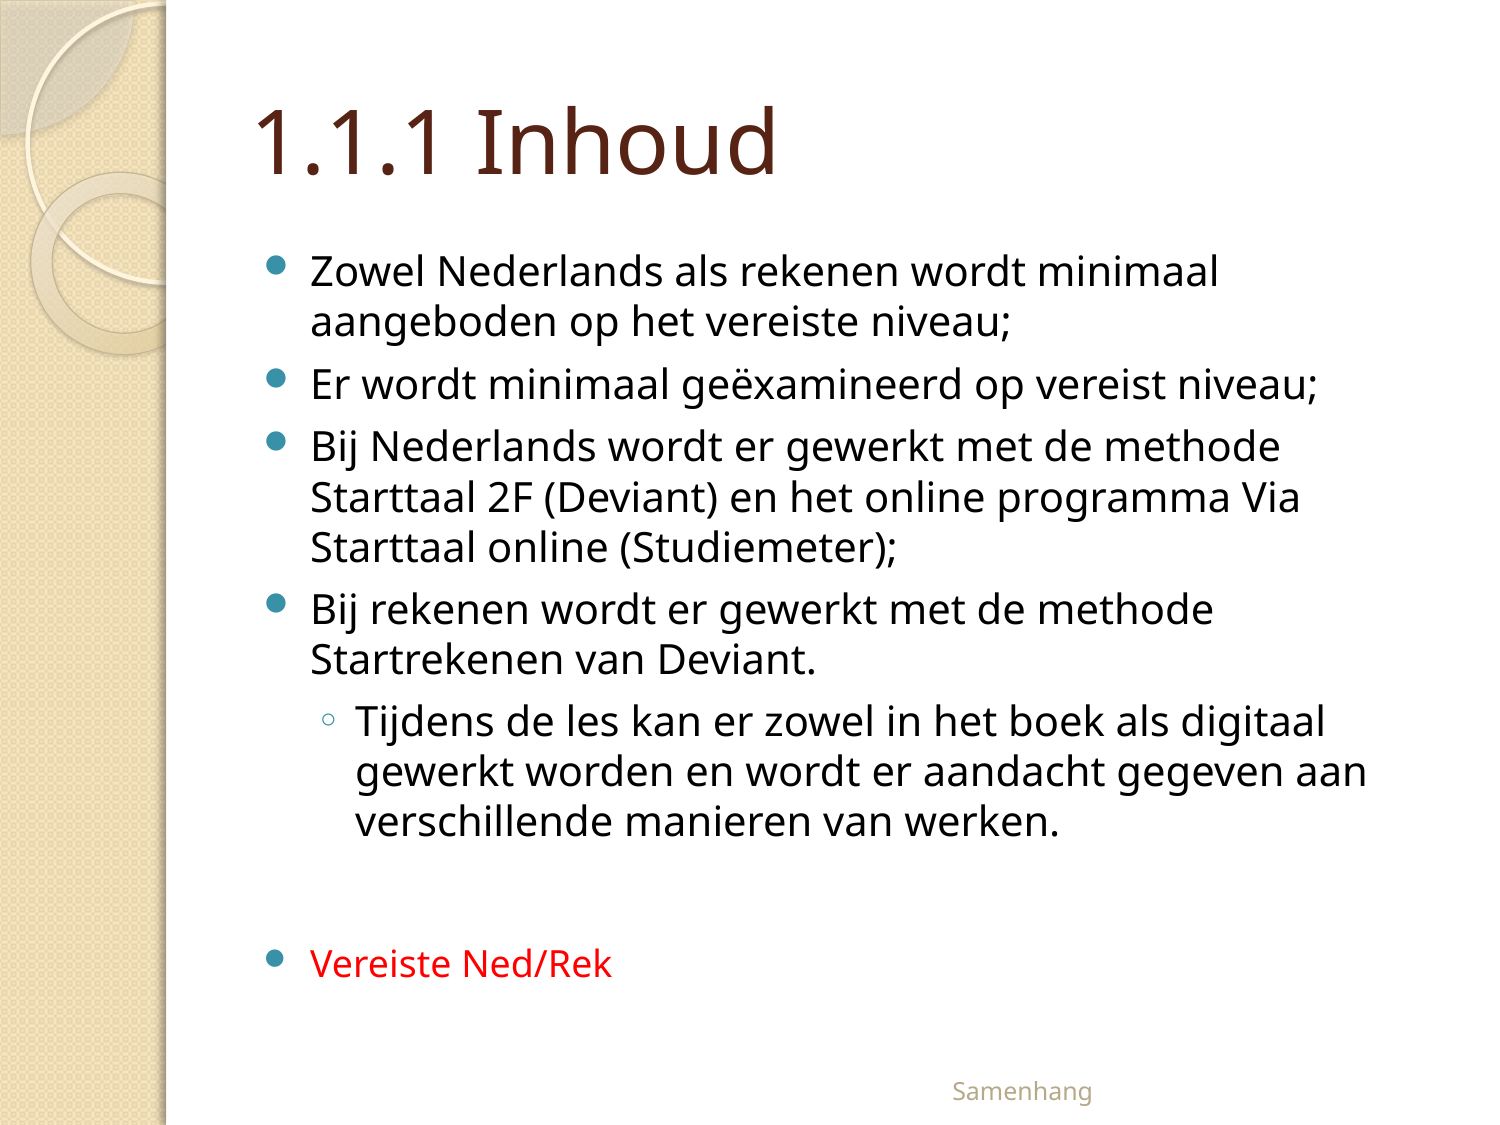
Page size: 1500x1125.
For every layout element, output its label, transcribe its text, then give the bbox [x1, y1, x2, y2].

list Zowel Nederlands als rekenen wordt minimaal aangeboden op het vereiste niveau; Er wordt minimaal geëxamineerd op vereist niveau; Bij Nederlands wordt er gewerkt met de methode Starttaal 2F (Deviant) en het online programma Via Starttaal online (Studiemeter); Bij rekenen wordt er gewerkt met de methode Startrekenen van Deviant. Tijdens de les kan er zowel in het boek als digitaal gewerkt worden en wordt er aandacht gegeven aan verschillende manieren van werken. Vereiste Ned/Rek [235, 237, 1466, 1025]
footer Samenhang [937, 1034, 1413, 1113]
title 1.1.1 Inhoud [235, 45, 1466, 233]
